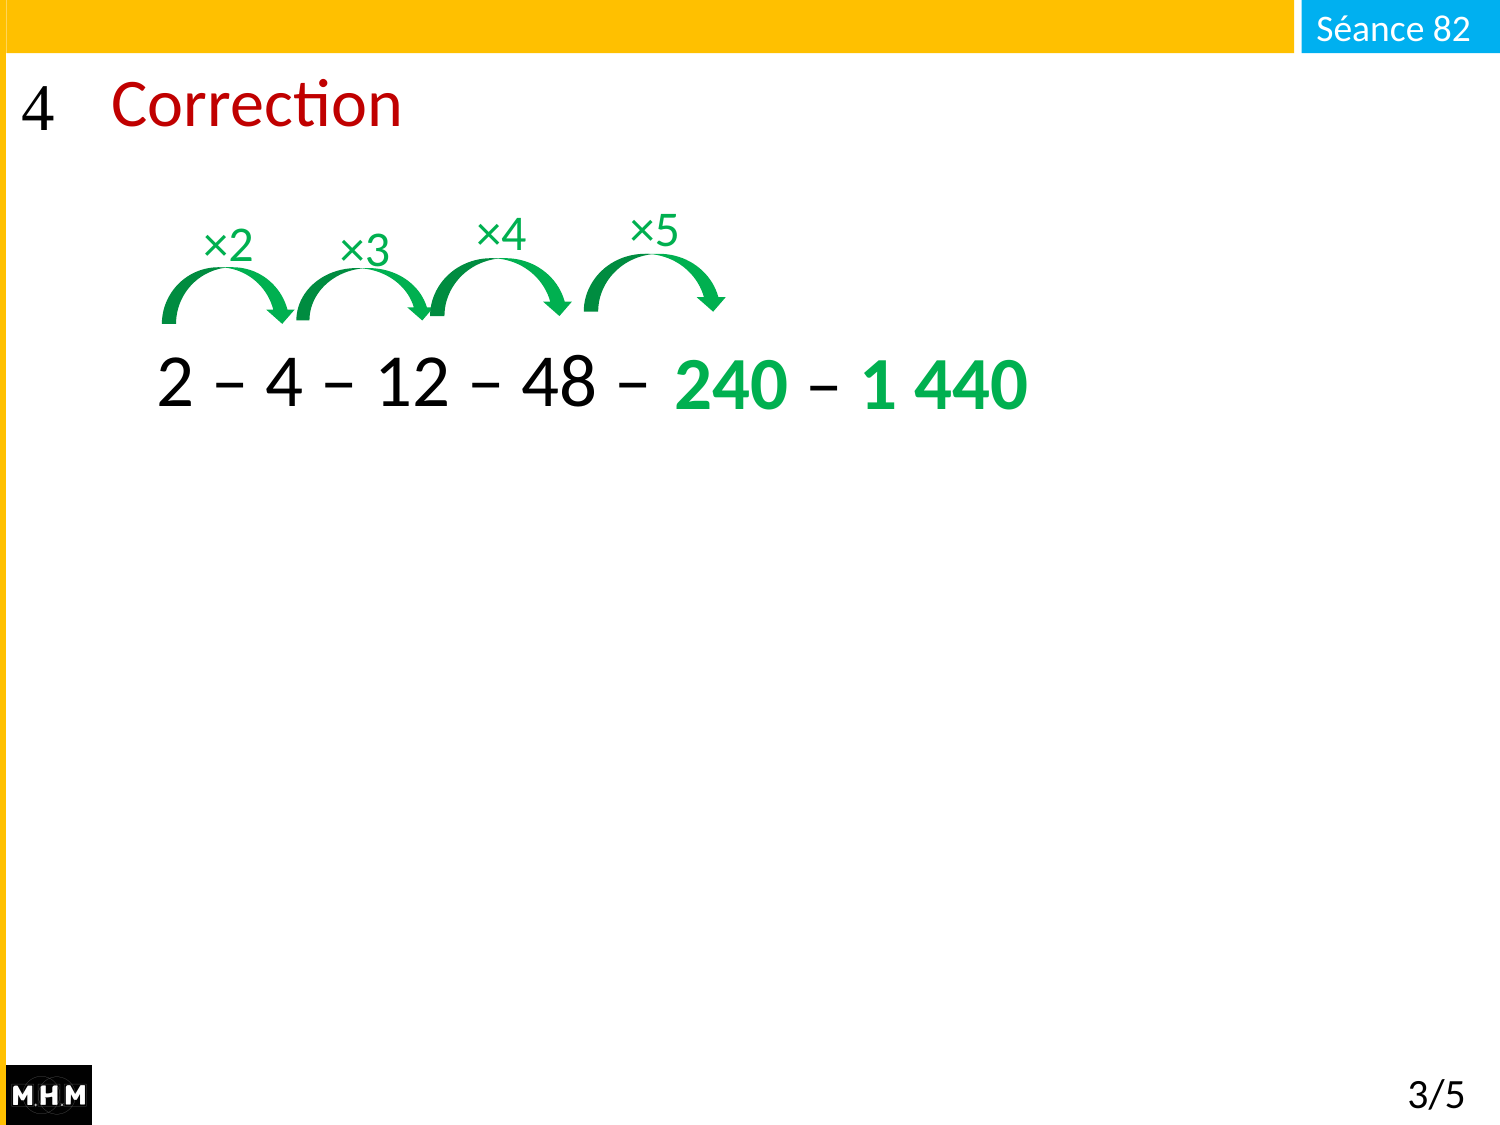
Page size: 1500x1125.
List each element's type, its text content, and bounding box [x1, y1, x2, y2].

title Correction [96, 60, 1391, 150]
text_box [296, 209, 436, 321]
text_box 240 – 1 440 [659, 327, 1317, 432]
text_box 2 – 4 – 12 – 48 – … – … [141, 323, 1359, 429]
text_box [161, 203, 297, 324]
list 3/5 [1373, 1064, 1500, 1125]
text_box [430, 193, 574, 317]
picture [6, 1065, 92, 1125]
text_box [583, 189, 728, 312]
